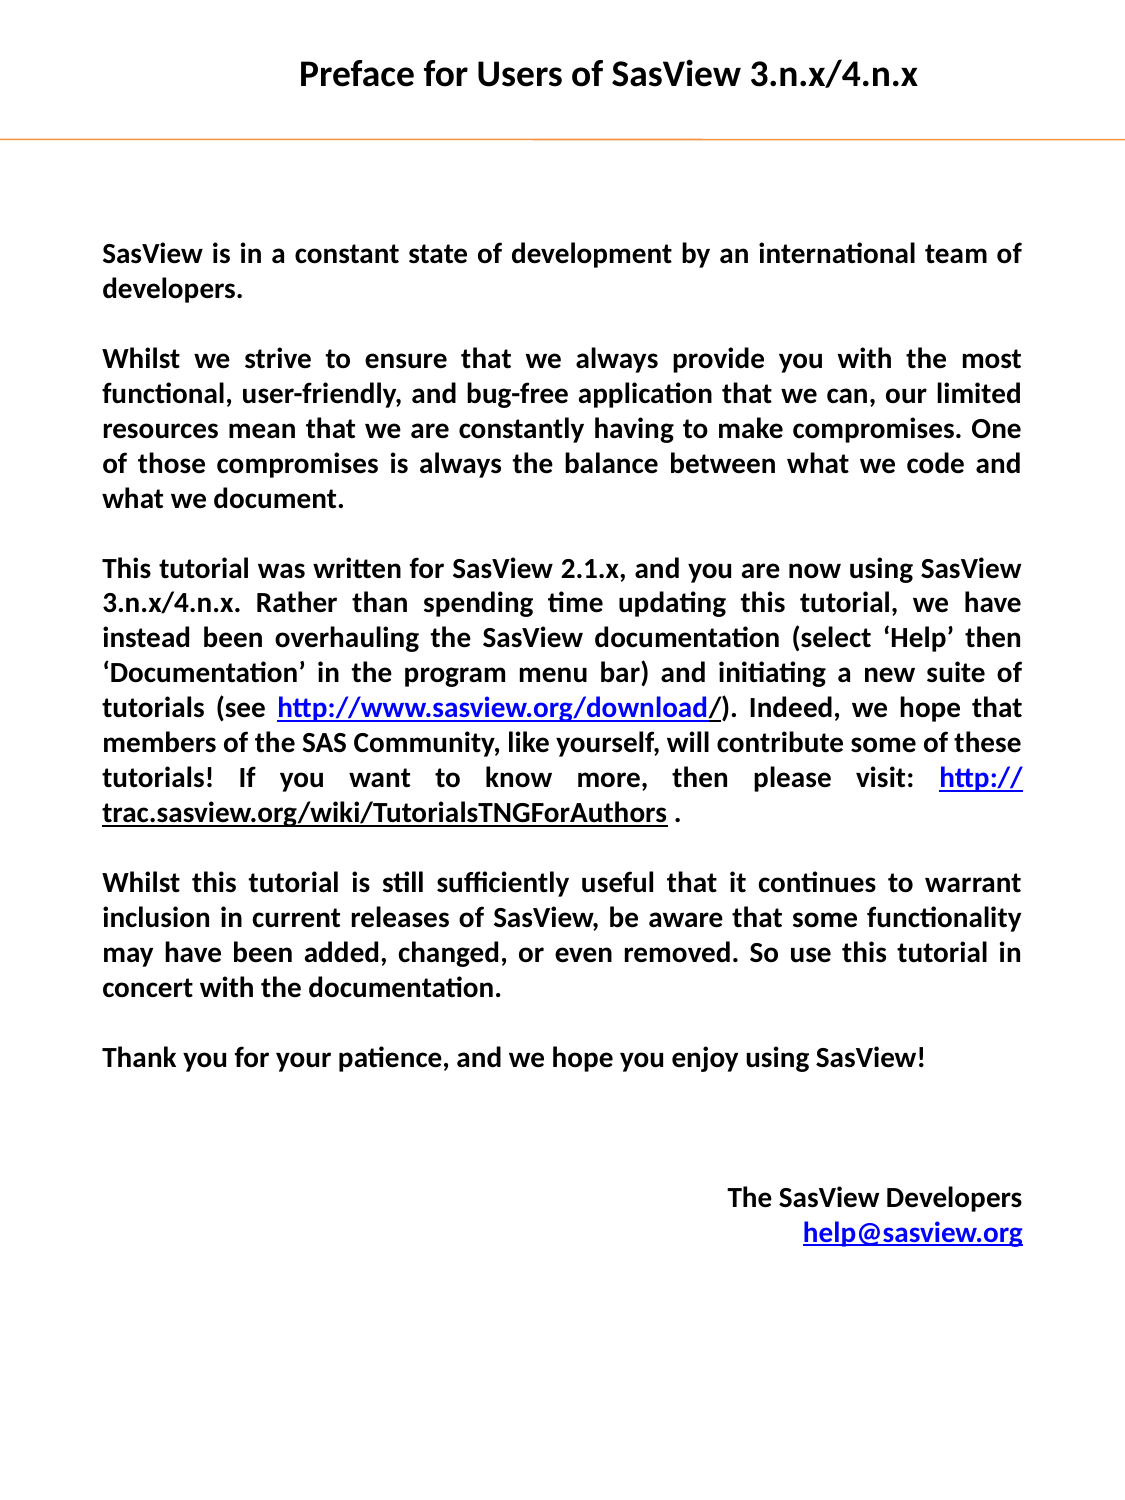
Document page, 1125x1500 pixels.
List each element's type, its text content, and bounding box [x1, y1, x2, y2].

text_box SasView is in a constant state of development by an international team of developers. Whilst we strive to ensure that we always provide you with the most functional, user-friendly, and bug-free application that we can, our limited resources mean that we are constantly having to make compromises. One of those compromises is always the balance between what we code and what we document. This tutorial was written for SasView 2.1.x, and you are now using SasView 3.n.x/4.n.x. Rather than spending time updating this tutorial, we have instead been overhauling the SasView documentation (select ‘Help’ then ‘Documentation’ in the program menu bar) and initiating a new suite of tutorials (see http://www.sasview.org/download/). Indeed, we hope that members of the SAS Community, like yourself, will contribute some of these tutorials! If you want to know more, then please visit: http://trac.sasview.org/wiki/TutorialsTNGForAuthors . Whilst this tutorial is still sufficiently useful that it continues to warrant inclusion in current releases of SasView, be aware that some functionality may have been added, changed, or even removed. So use this tutorial in concert with the documentation. Thank you for your patience, and we hope you enjoy using SasView! The SasView Developers help@sasview.org [87, 226, 1038, 1256]
text_box Preface for Users of SasView 3.n.x/4.n.x [284, 41, 934, 101]
